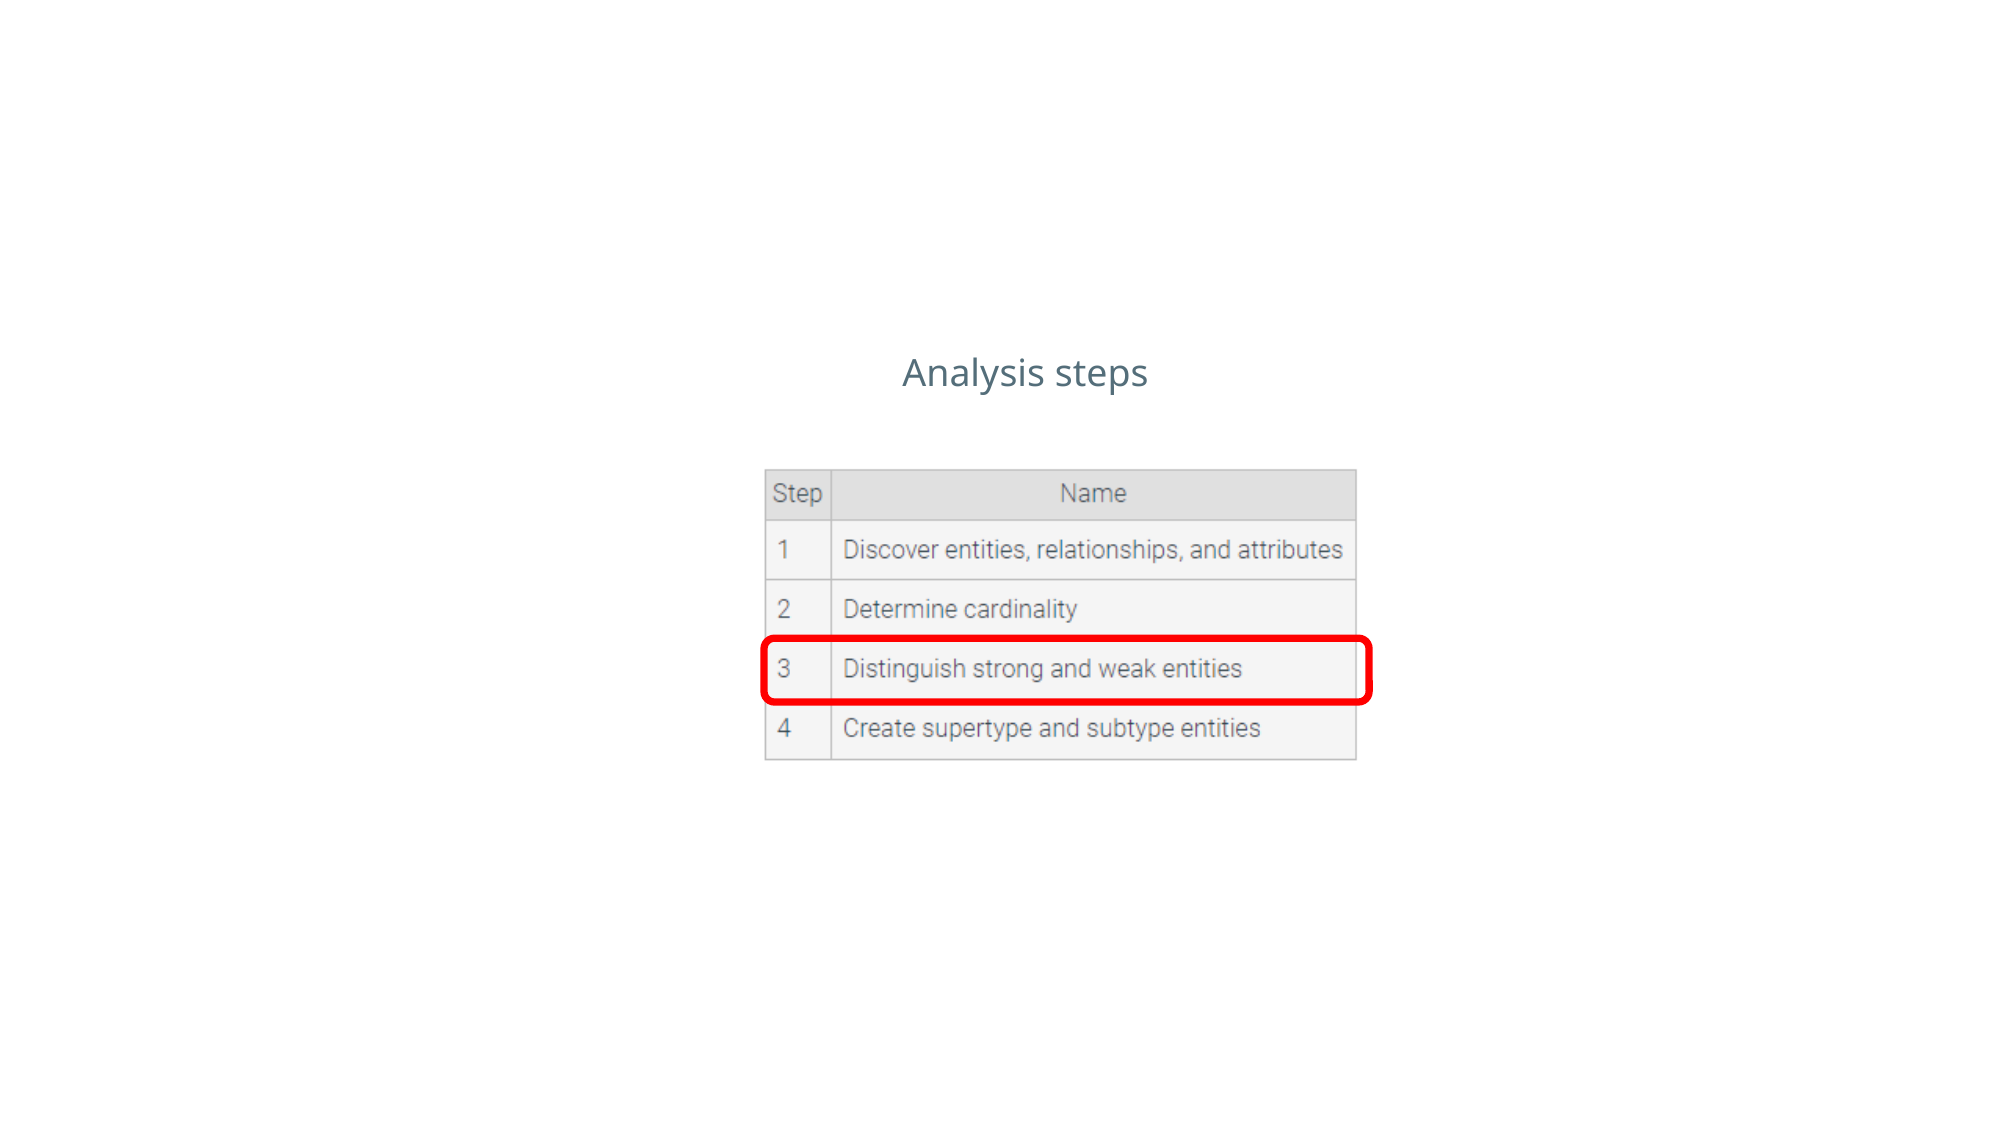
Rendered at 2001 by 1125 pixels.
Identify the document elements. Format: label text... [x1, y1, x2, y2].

picture [743, 446, 1390, 770]
text_box Analysis steps [887, 341, 1246, 401]
